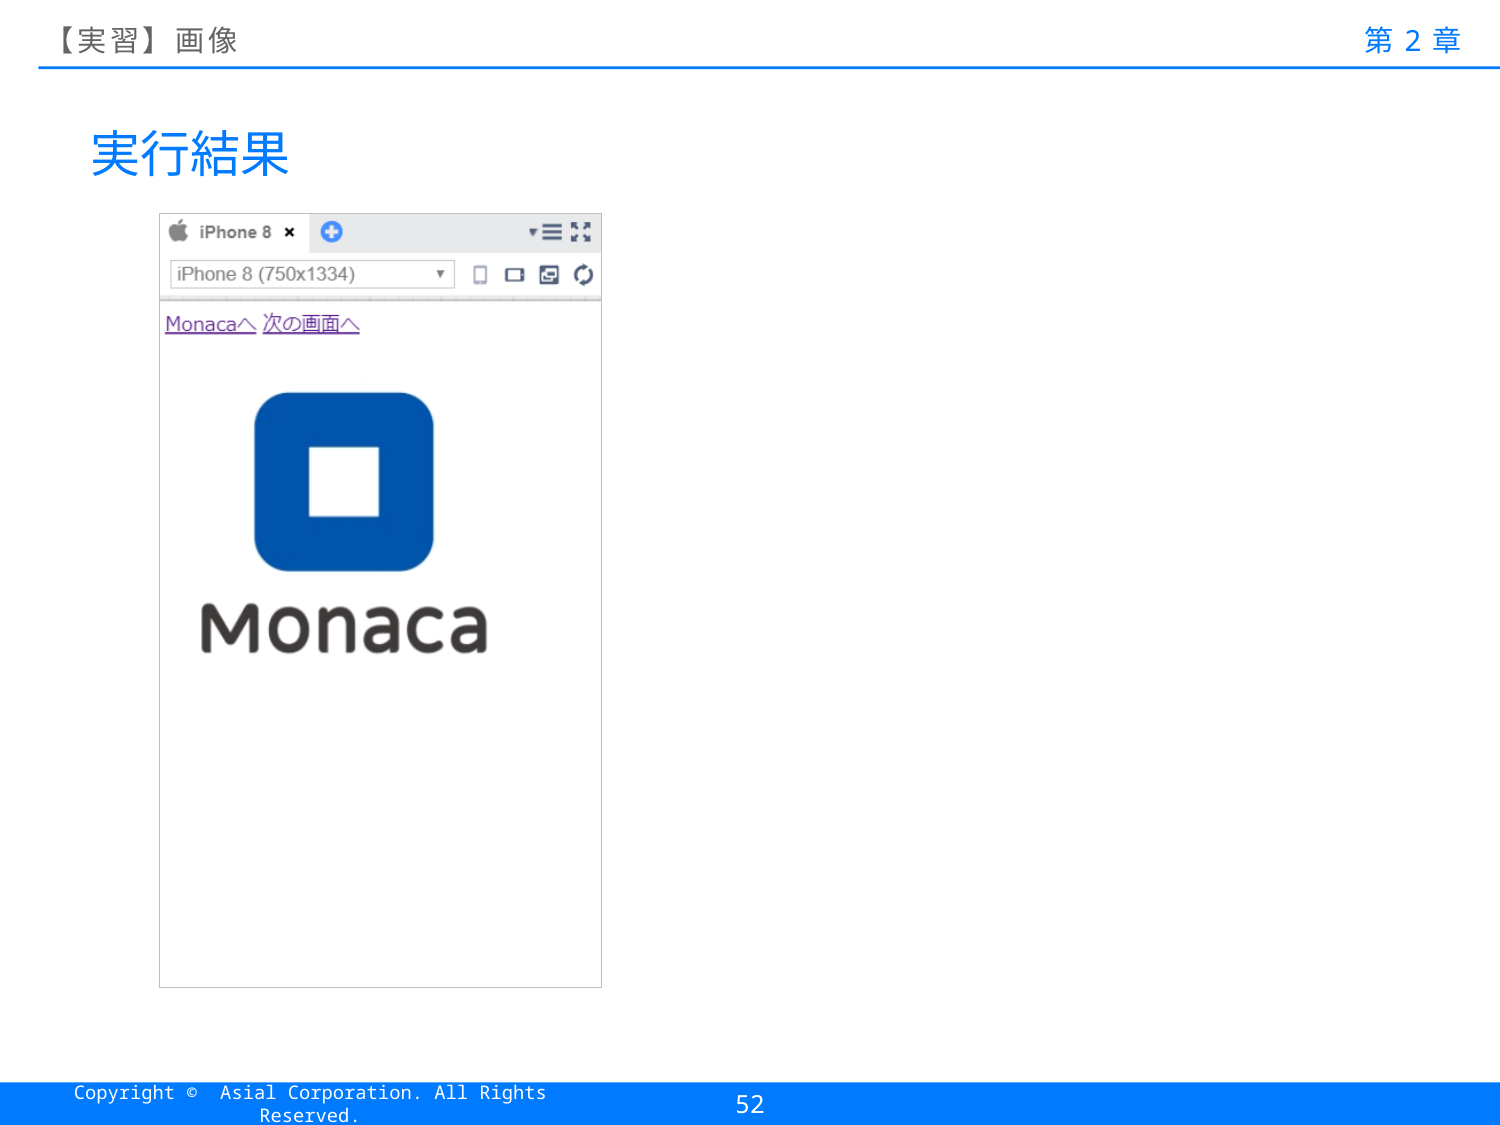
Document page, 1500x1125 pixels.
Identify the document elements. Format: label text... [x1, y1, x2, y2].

title 【実習】画像 [29, 7, 702, 72]
picture [159, 213, 602, 988]
list 第2章 [702, 7, 1477, 72]
slide_number 52 [581, 1075, 919, 1125]
list 実行結果 [75, 84, 1425, 988]
